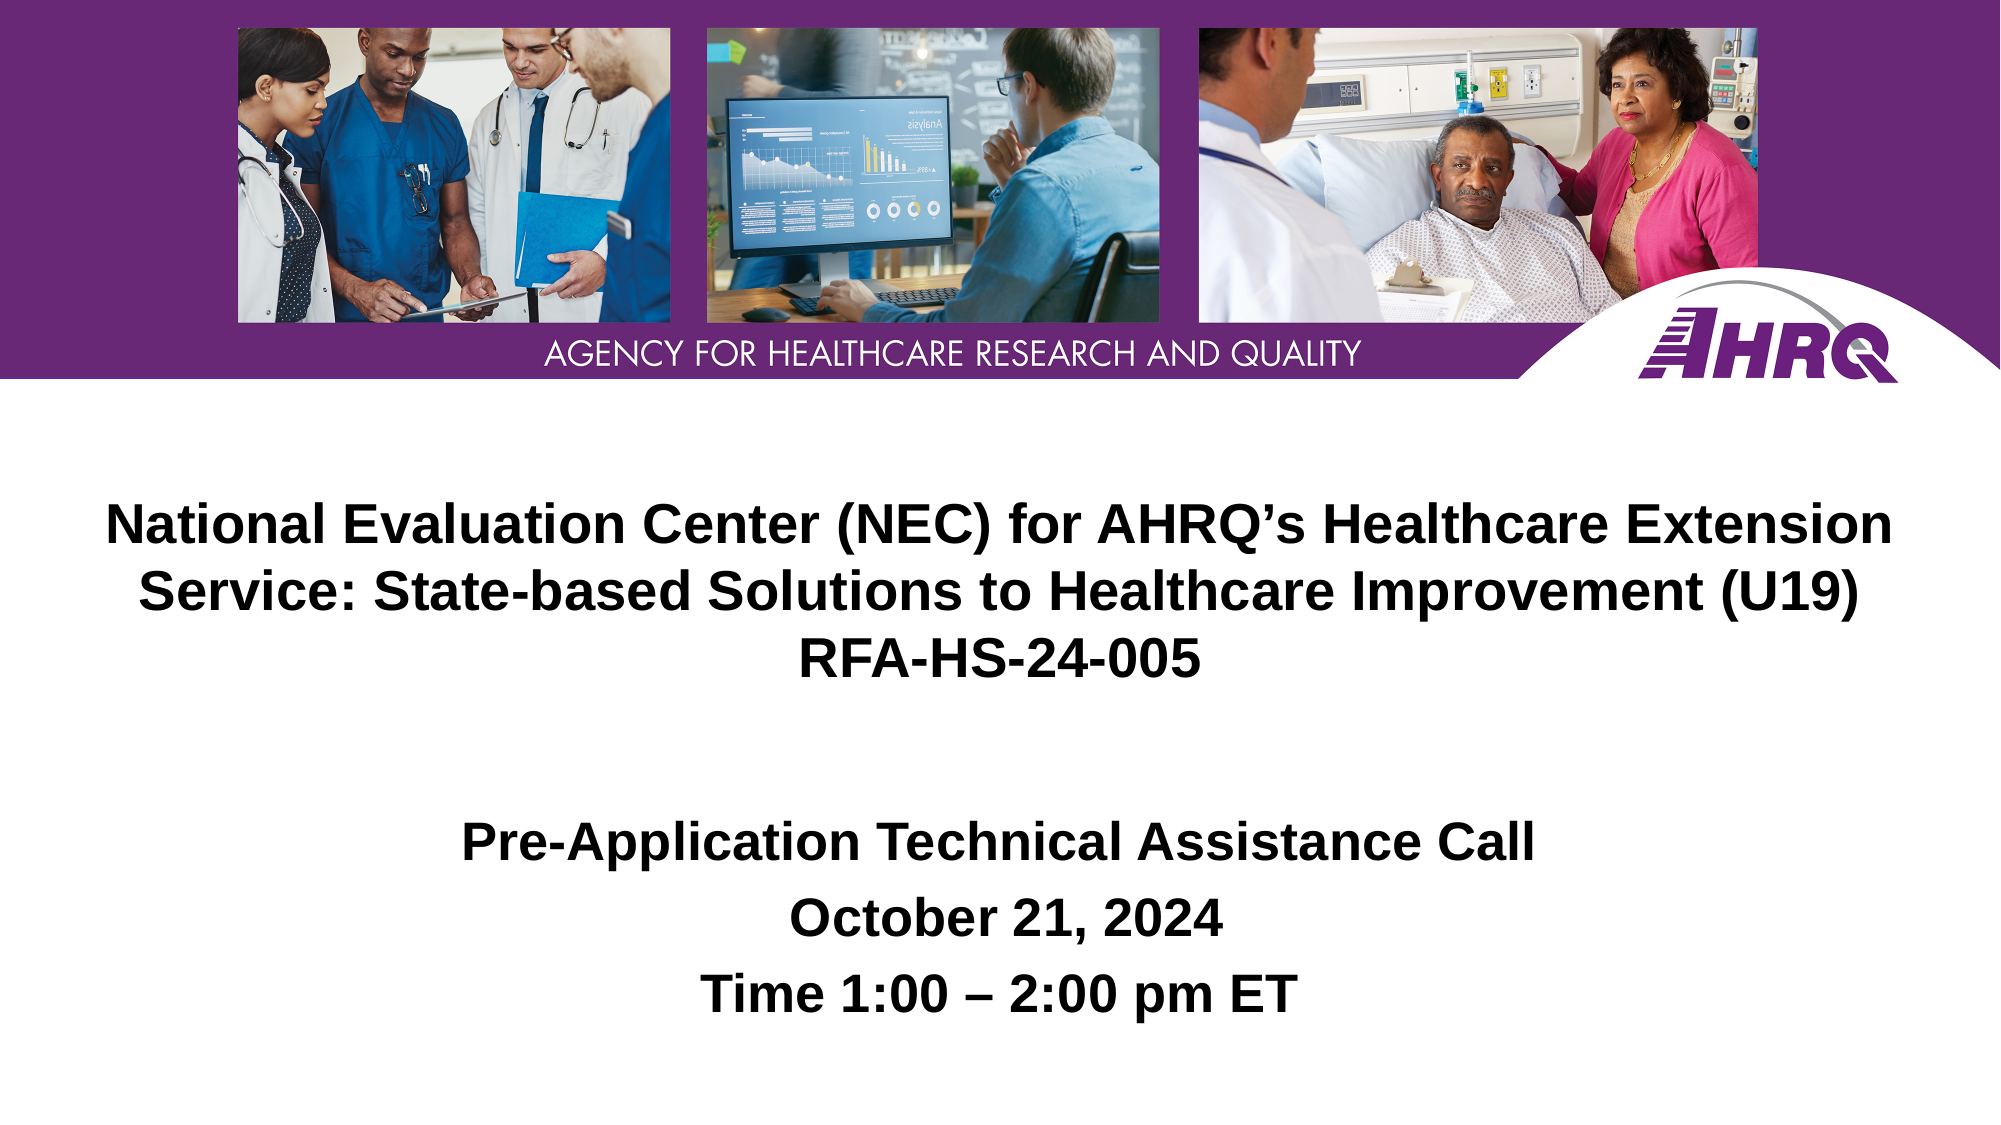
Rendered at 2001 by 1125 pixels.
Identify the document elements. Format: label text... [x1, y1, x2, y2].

list Pre-Application Technical Assistance Call October 21, 2024 Time 1:00 – 2:00 pm ET [99, 859, 1900, 1052]
title National Evaluation Center (NEC) for AHRQ’s Healthcare Extension Service: State-based Solutions to Healthcare Improvement (U19) RFA-HS-24-005 [50, 456, 1950, 720]
picture [0, 0, 2001, 1125]
